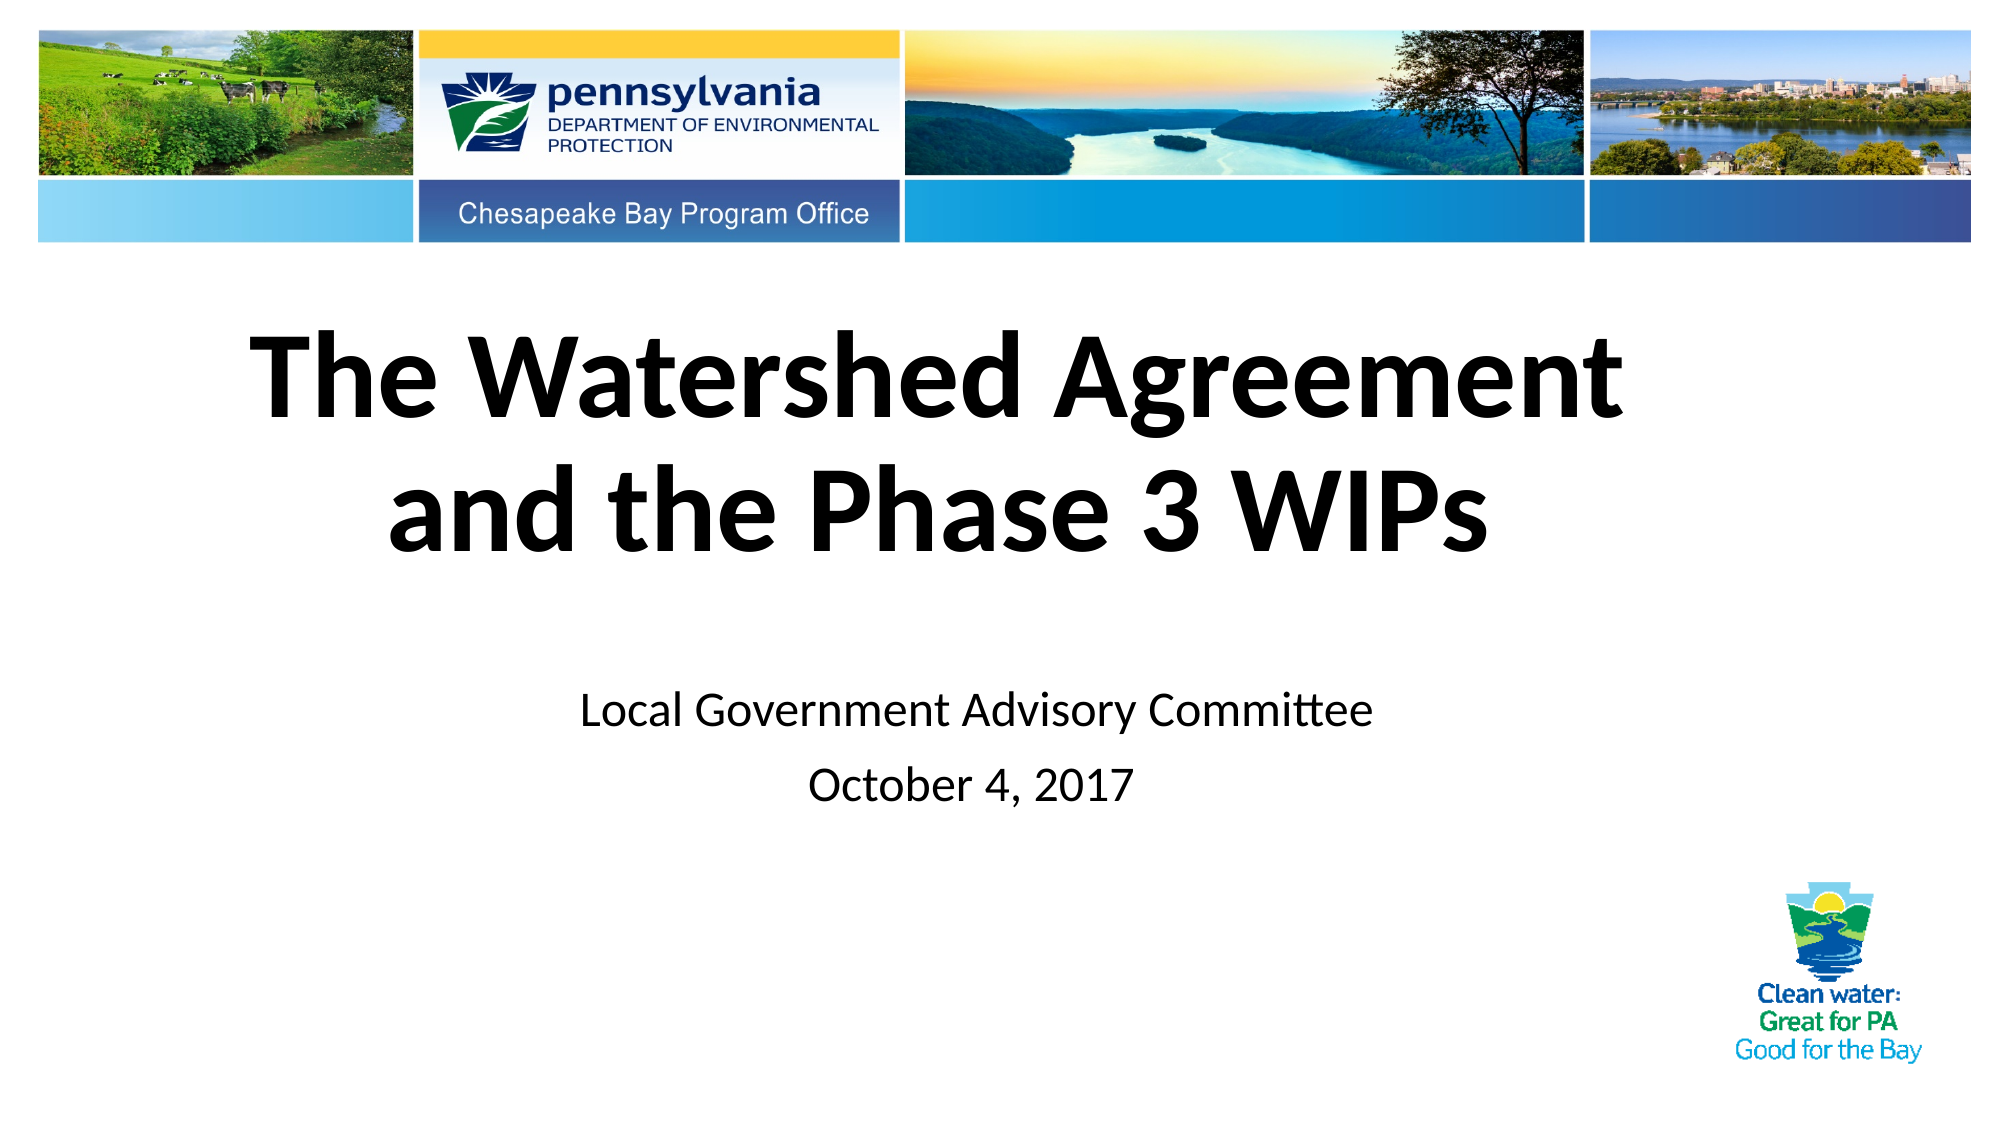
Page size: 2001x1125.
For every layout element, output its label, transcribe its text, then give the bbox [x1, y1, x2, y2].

picture [1730, 879, 1926, 1068]
picture [38, 29, 1971, 243]
text_box The Watershed Agreement and the Phase 3 WIPs [126, 302, 1750, 695]
text_box Local Government Advisory Committee October 4, 2017 [188, 675, 1767, 948]
